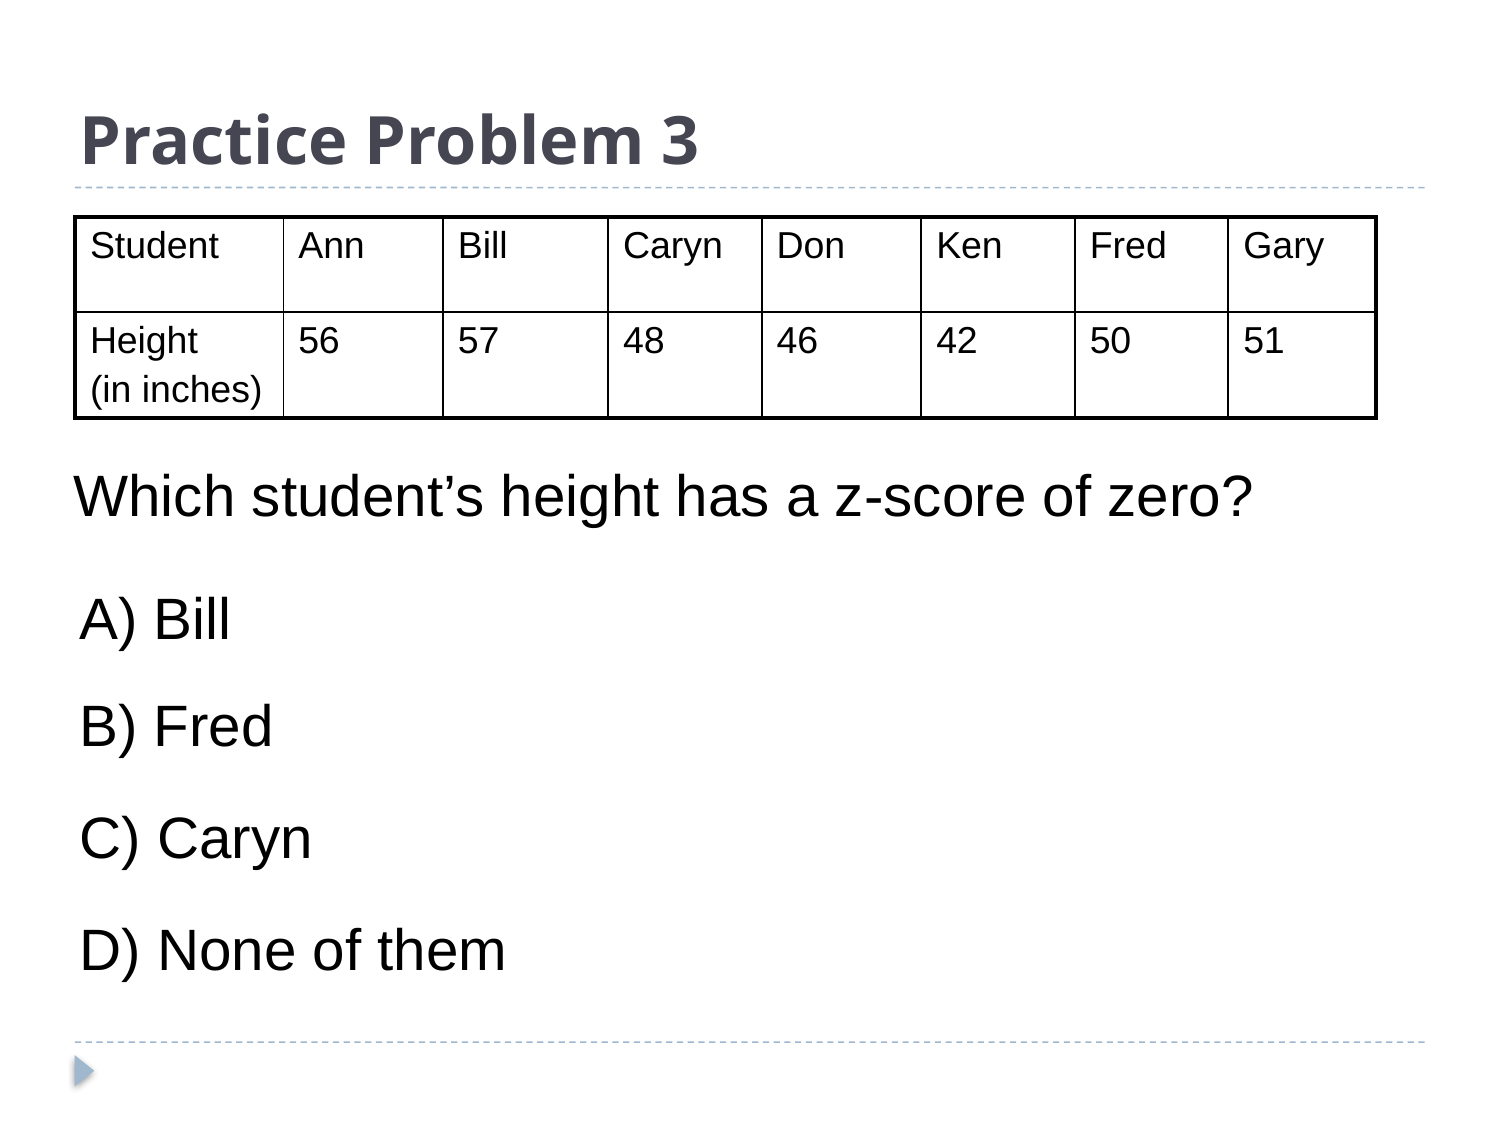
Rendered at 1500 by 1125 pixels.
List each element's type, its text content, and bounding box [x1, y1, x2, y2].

table_header Gary [1229, 219, 1374, 311]
text_box A) Bill [64, 574, 478, 659]
table_cell 51 [1229, 313, 1374, 416]
text_box D) None of them [64, 904, 579, 990]
table_cell 50 [1076, 313, 1227, 416]
table_header Bill [444, 219, 607, 311]
title Practice Problem 3 [64, 36, 1296, 186]
table_header Ken [922, 219, 1074, 311]
table_cell 48 [609, 313, 761, 416]
table_header Student [77, 219, 283, 311]
table_cell 42 [922, 313, 1074, 416]
text_box B) Fred [64, 680, 719, 766]
text_box C) Caryn [64, 792, 572, 878]
table_cell 57 [444, 313, 607, 416]
table_header Ann [284, 219, 442, 311]
table_header Caryn [609, 219, 761, 311]
text_box Which student’s height has a z-score of zero? [58, 450, 1500, 535]
table_cell Height (in inches) [77, 313, 283, 416]
table_header Don [763, 219, 920, 311]
table_header Fred [1076, 219, 1227, 311]
table_cell 46 [763, 313, 920, 416]
table_cell 56 [284, 313, 442, 416]
